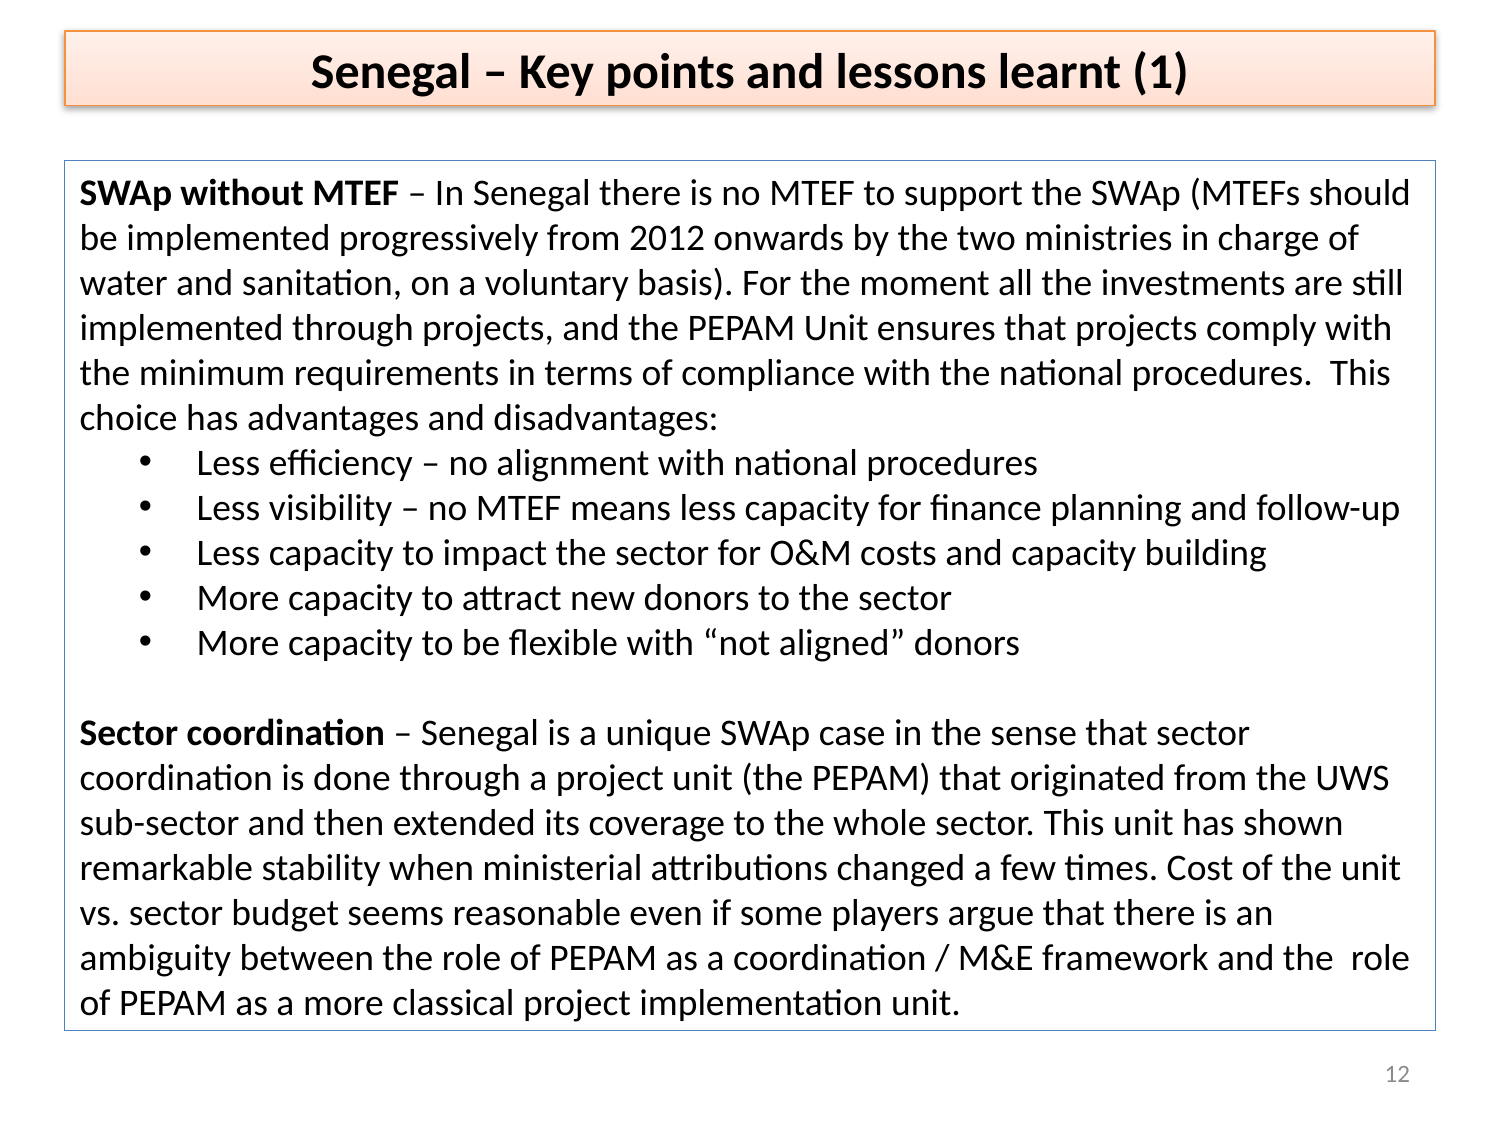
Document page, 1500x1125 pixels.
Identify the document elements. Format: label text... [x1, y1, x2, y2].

text_box Senegal – Key points and lessons learnt (1) [64, 30, 1436, 106]
slide_number 12 [1074, 1042, 1425, 1103]
text_box SWAp without MTEF – In Senegal there is no MTEF to support the SWAp (MTEFs should be implemented progressively from 2012 onwards by the two ministries in charge of water and sanitation, on a voluntary basis). For the moment all the investments are still implemented through projects, and the PEPAM Unit ensures that projects comply with the minimum requirements in terms of compliance with the national procedures. This choice has advantages and disadvantages: Less efficiency – no alignment with national procedures Less visibility – no MTEF means less capacity for finance planning and follow-up Less capacity to impact the sector for O&M costs and capacity building More capacity to attract new donors to the sector More capacity to be flexible with “not aligned” donors Sector coordination – Senegal is a unique SWAp case in the sense that sector coordination is done through a project unit (the PEPAM) that originated from the UWS sub-sector and then extended its coverage to the whole sector. This unit has shown remarkable stability when ministerial attributions changed a few times. Cost of the unit vs. sector budget seems reasonable even if some players argue that there is an ambiguity between the role of PEPAM as a coordination / M&E framework and the role of PEPAM as a more classical project implementation unit. [64, 160, 1436, 1031]
